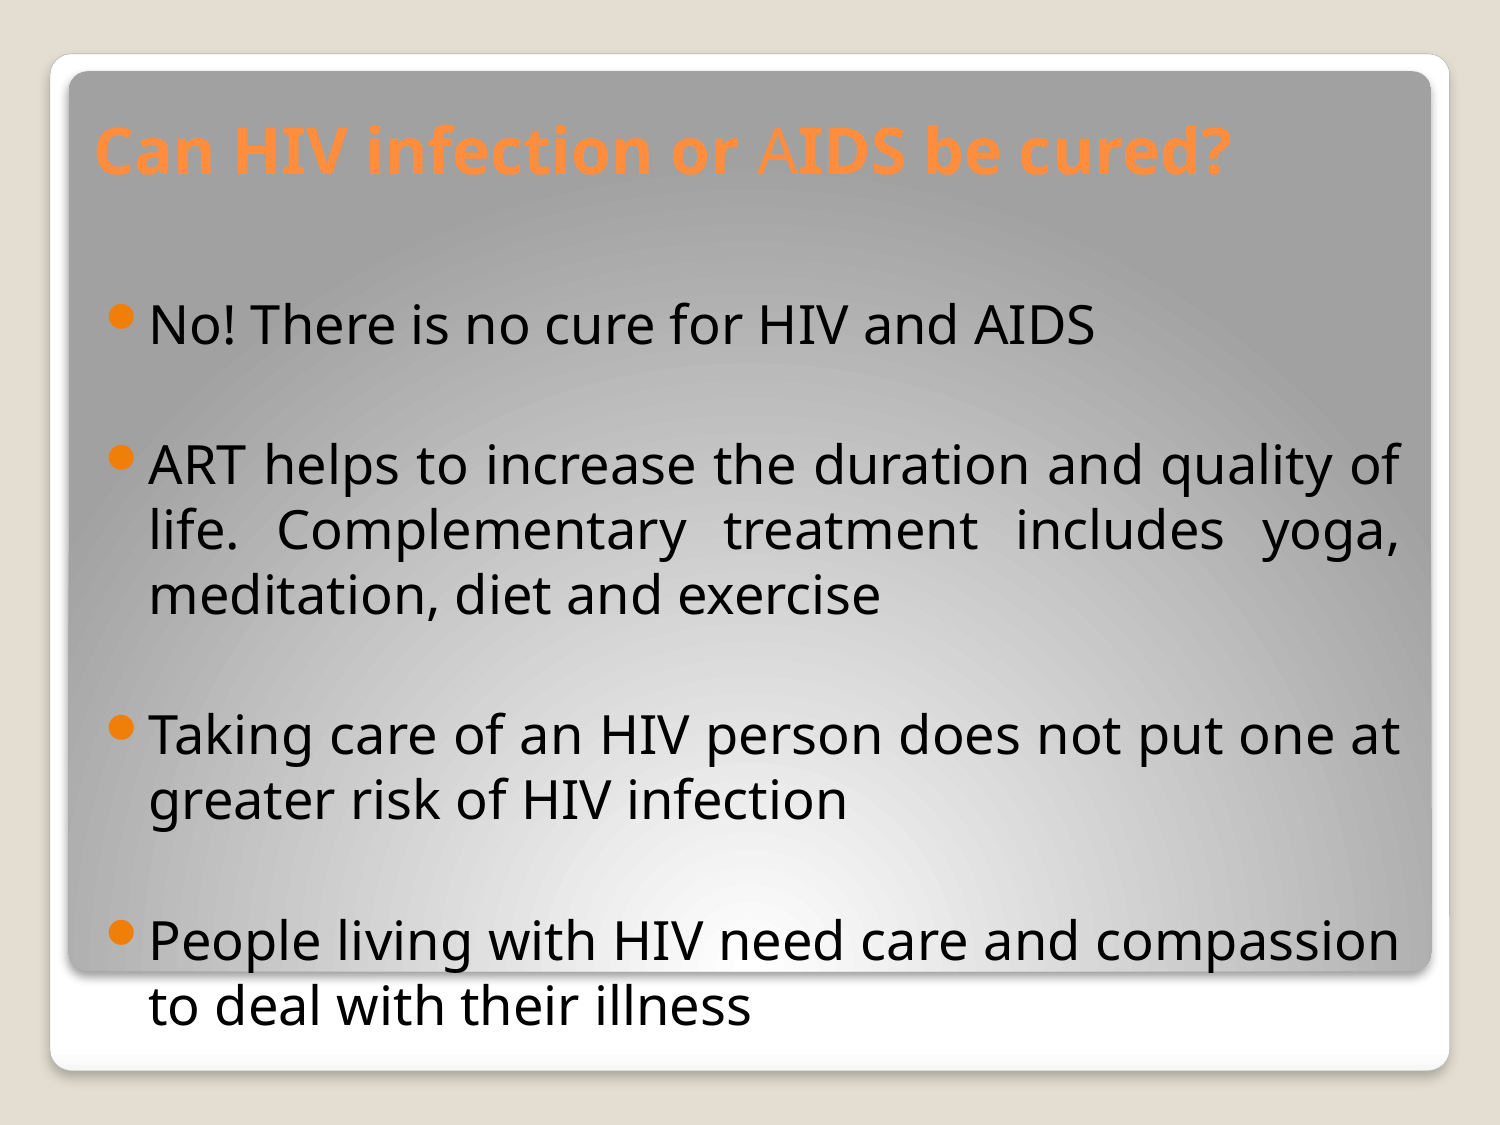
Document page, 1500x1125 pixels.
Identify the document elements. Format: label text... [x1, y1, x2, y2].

title Can HIV infection or AIDS be cured? [78, 99, 1422, 273]
list No! There is no cure for HIV and AIDS ART helps to increase the duration and quality of life. Complementary treatment includes yoga, meditation, diet and exercise Taking care of an HIV person does not put one at greater risk of HIV infection People living with HIV need care and compassion to deal with their illness [74, 274, 1418, 963]
